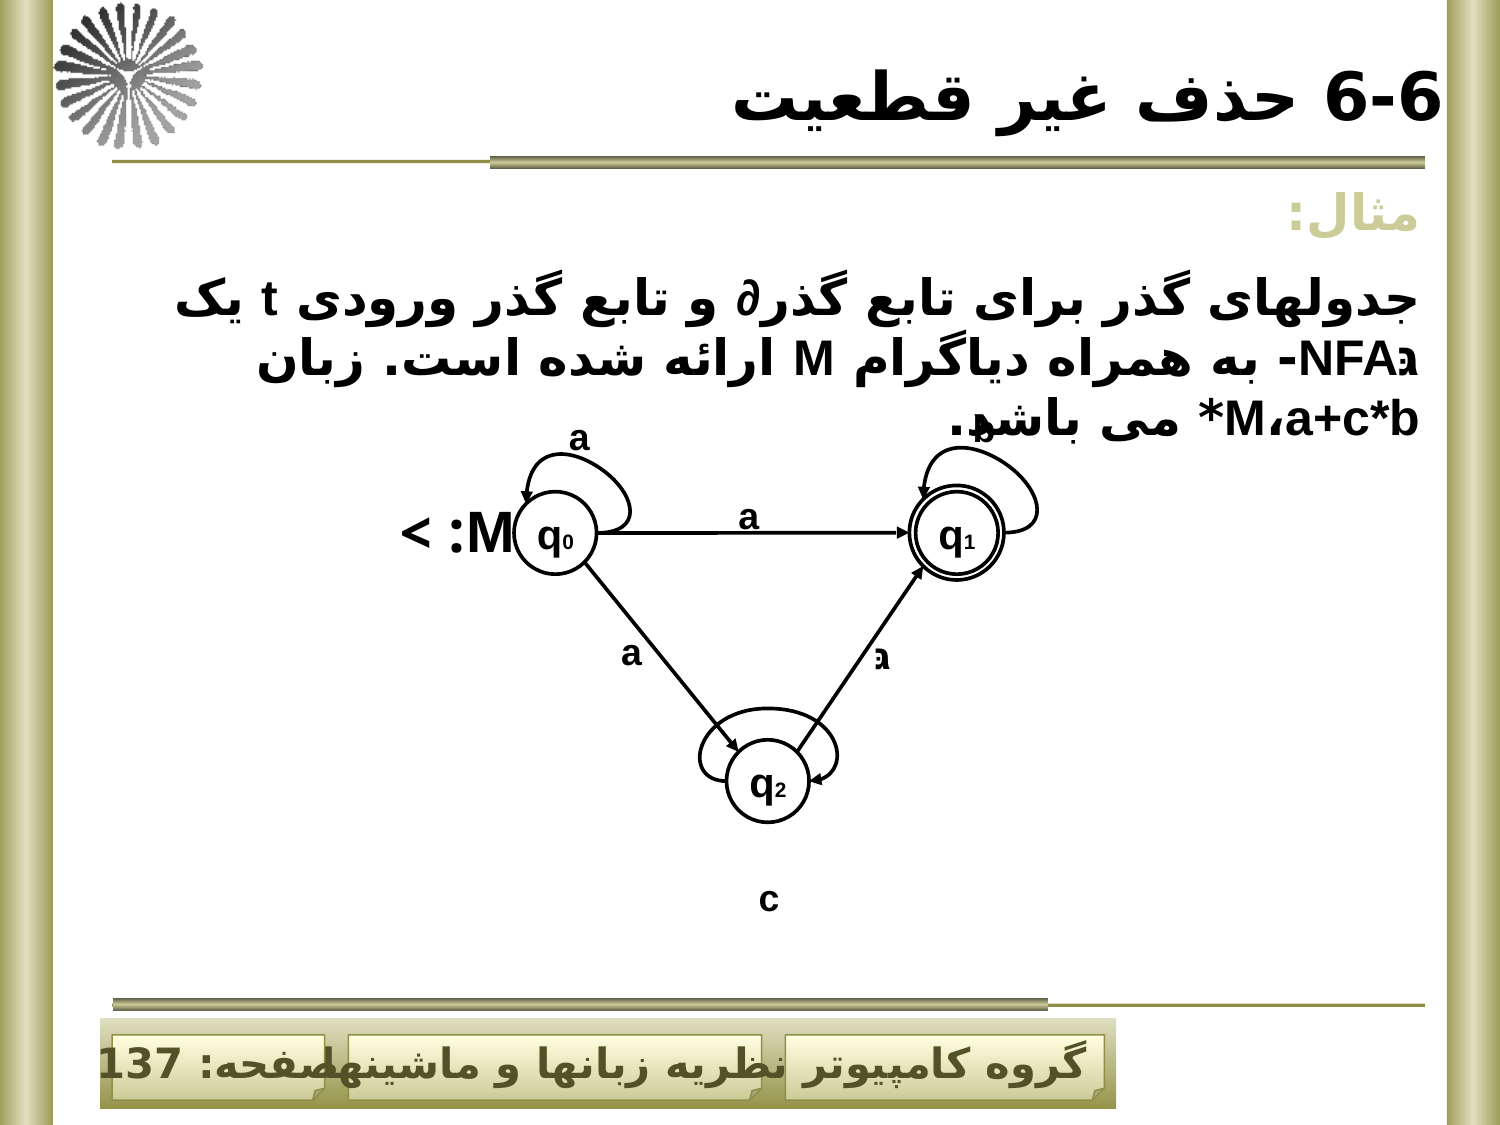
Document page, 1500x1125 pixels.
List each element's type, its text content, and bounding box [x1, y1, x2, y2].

text_box مثال: جدولهای گذر برای تابع گذر∂ و تابع گذر ورودی t یک גּNFA- به همراه دیاگرام M ارائه شده است. زبان M،a+c*b* می باشد. [88, 172, 1436, 453]
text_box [371, 396, 1011, 928]
text_box 6-6 حذف غیر قطعیت [88, 46, 1459, 142]
